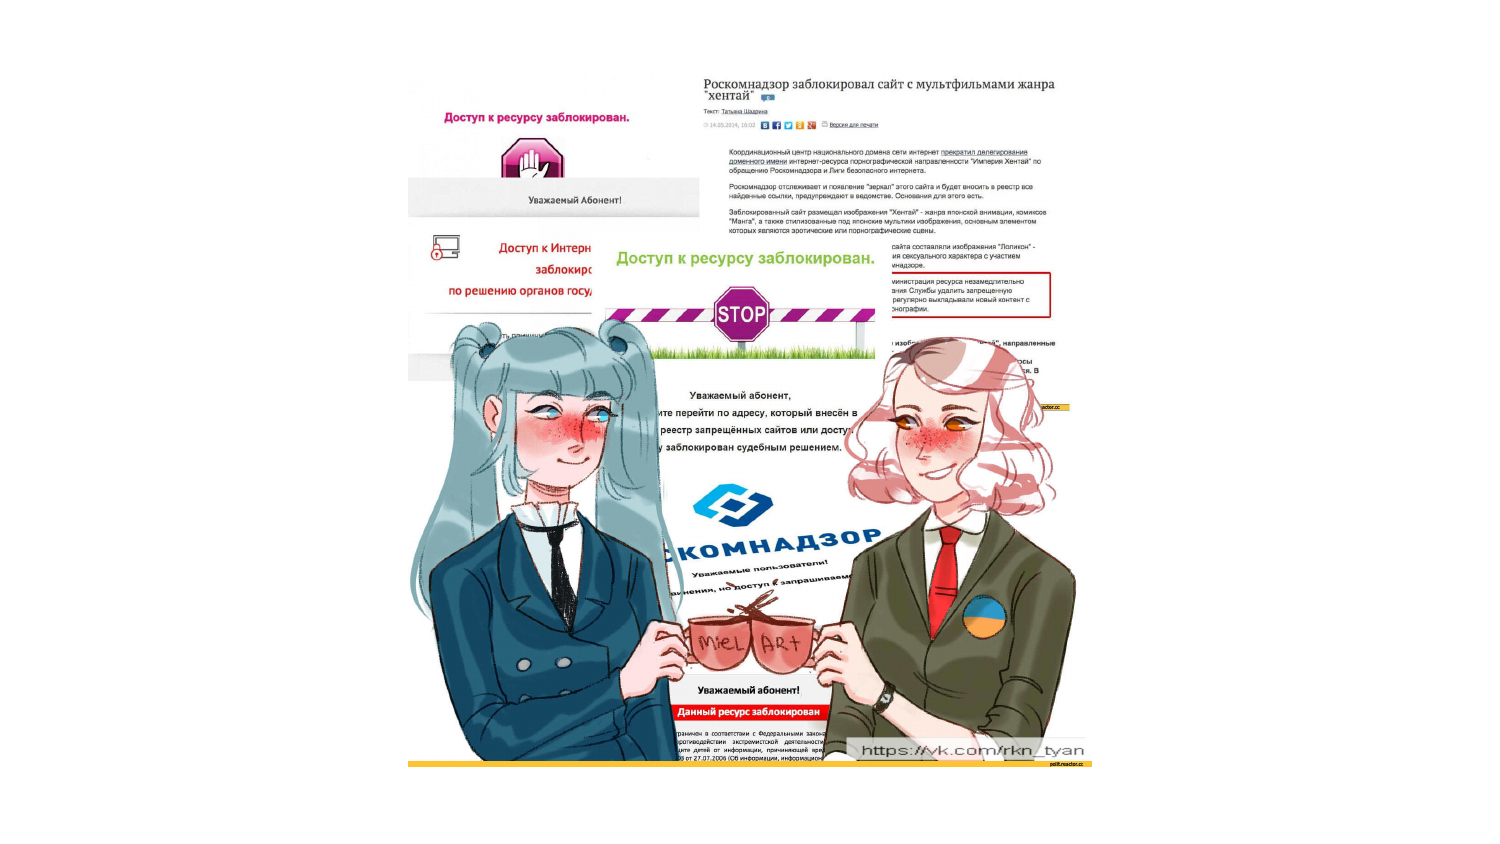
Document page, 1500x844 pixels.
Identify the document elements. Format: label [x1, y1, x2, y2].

picture [407, 76, 1092, 768]
